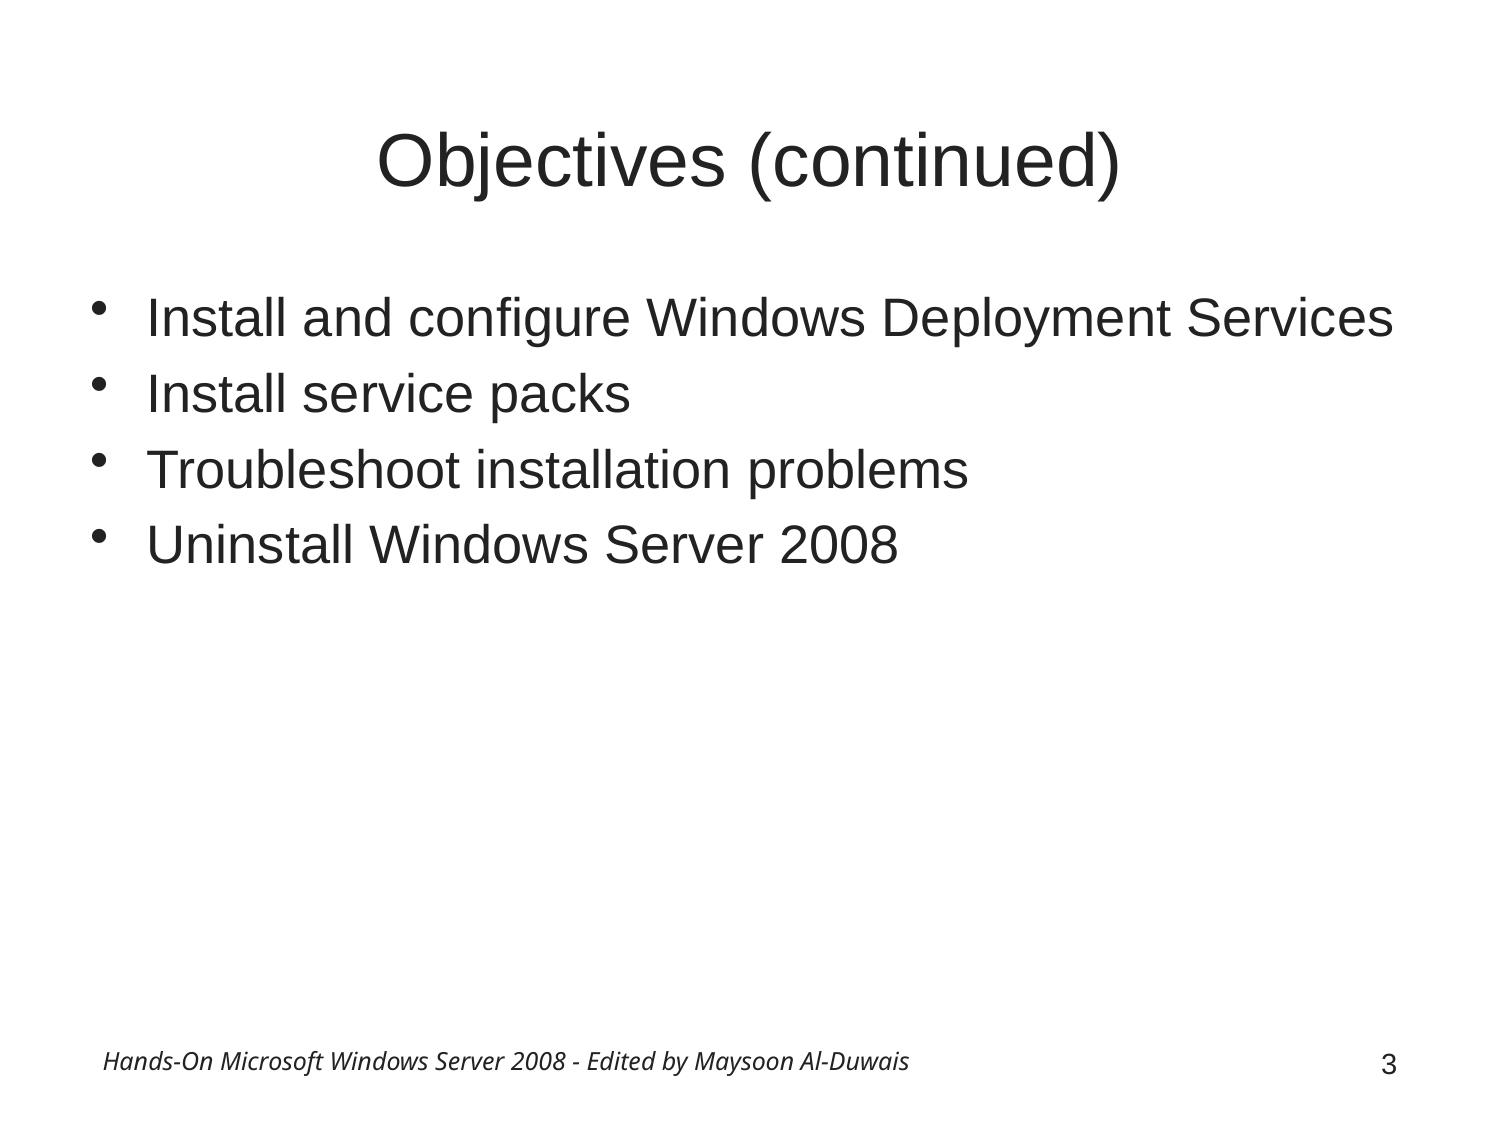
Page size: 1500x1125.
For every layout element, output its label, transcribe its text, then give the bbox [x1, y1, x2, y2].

slide_number 3 [1074, 1037, 1413, 1101]
title Objectives (continued) [87, 62, 1413, 251]
footer Hands-On Microsoft Windows Server 2008 - Edited by Maysoon Al-Duwais [87, 1037, 1074, 1101]
list Install and configure Windows Deployment Services Install service packs Troubleshoot installation problems Uninstall Windows Server 2008 [74, 274, 1438, 1026]
